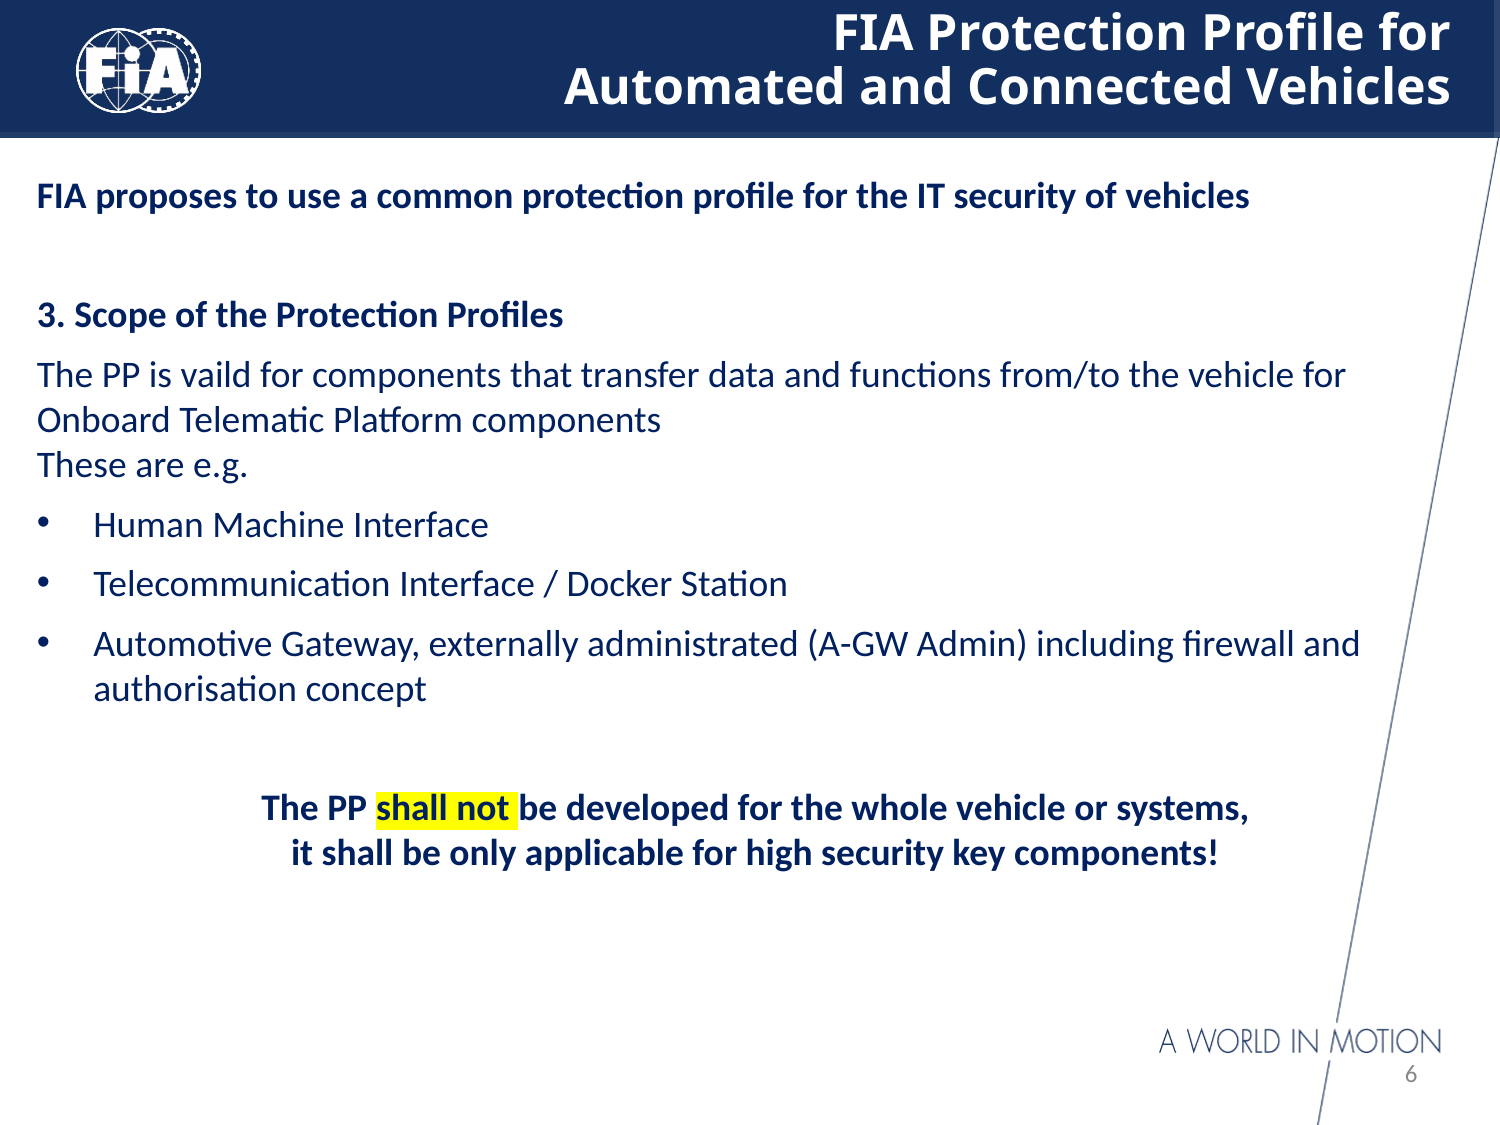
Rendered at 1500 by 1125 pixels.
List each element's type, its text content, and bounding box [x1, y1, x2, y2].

list FIA proposes to use a common protection profile for the IT security of vehicles 3. Scope of the Protection Profiles The PP is vaild for components that transfer data and functions from/to the vehicle for Onboard Telematic Platform components These are e.g. Human Machine Interface Telecommunication Interface / Docker Station Automotive Gateway, externally administrated (A-GW Admin) including firewall and authorisation concept The PP shall not be developed for the whole vehicle or systems, it shall be only applicable for high security key components! [28, 163, 1483, 997]
picture [0, 0, 1500, 1125]
title FIA Protection Profile for Automated and Connected Vehicles [544, 6, 1452, 83]
slide_number 6 [1361, 1050, 1426, 1096]
